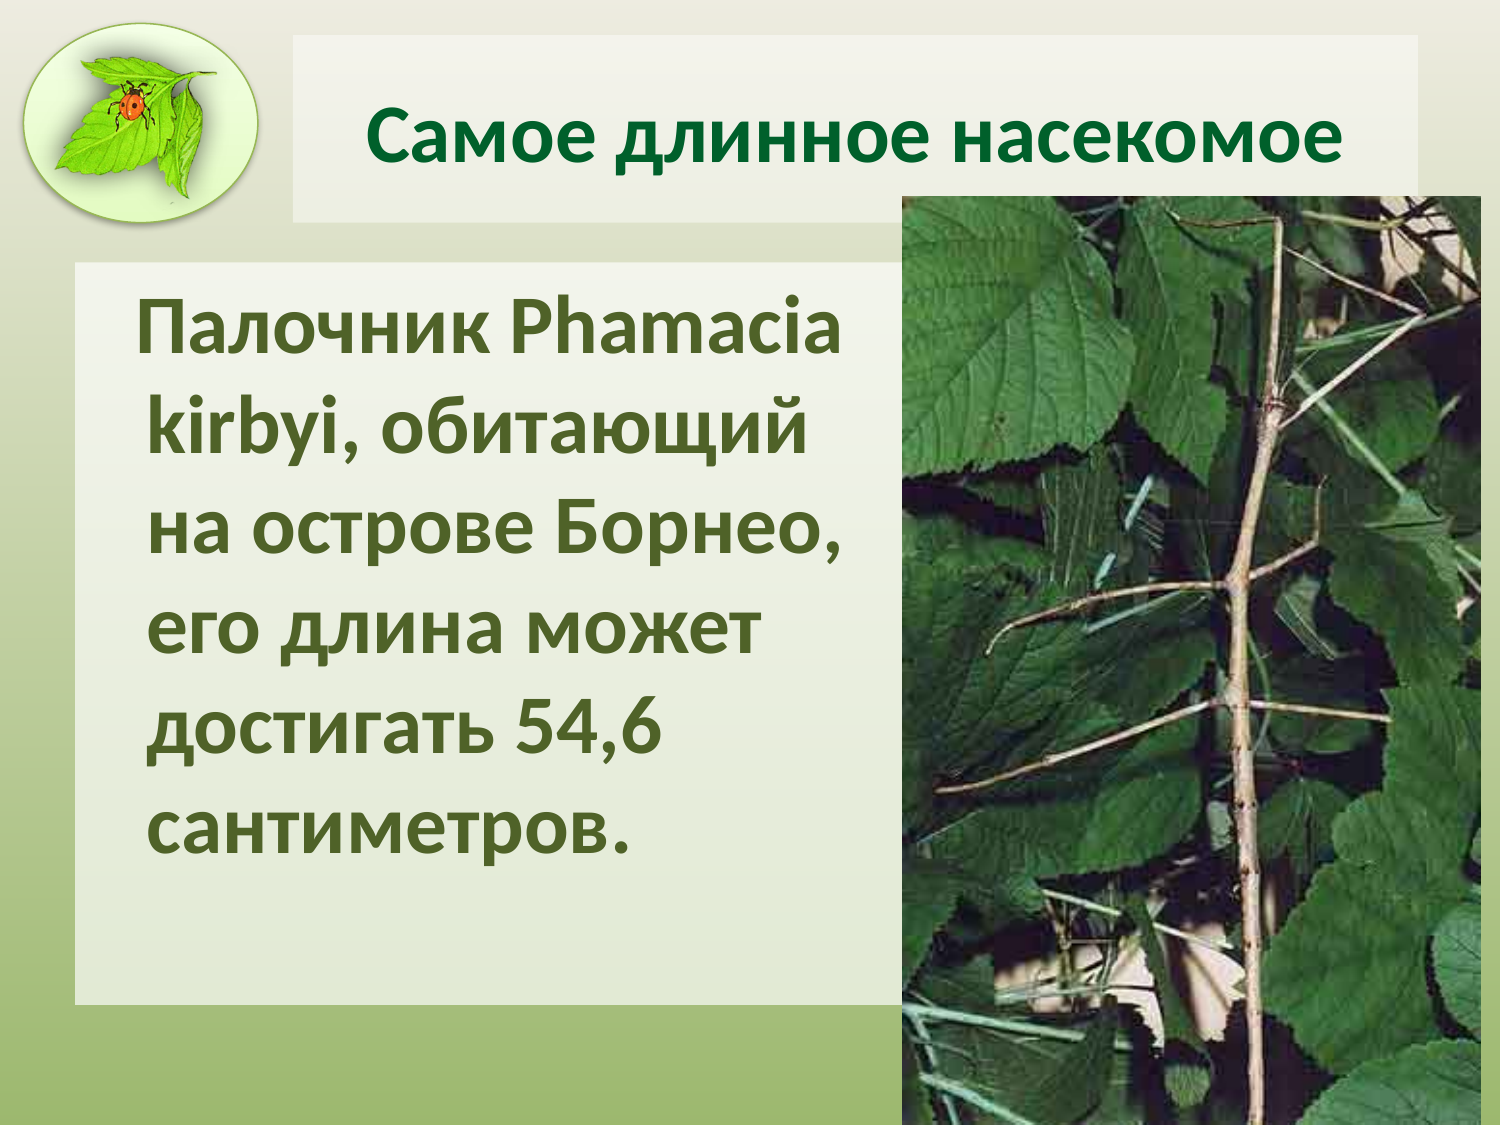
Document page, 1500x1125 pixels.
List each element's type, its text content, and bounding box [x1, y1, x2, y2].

picture [46, 35, 227, 211]
title Самое длинное насекомое [292, 35, 1418, 223]
list Палочник Phamacia kirbyi, обитающий на острове Борнео, его длина может достигать 54,6 сантиметров. [75, 262, 896, 1005]
picture [902, 195, 1481, 1125]
